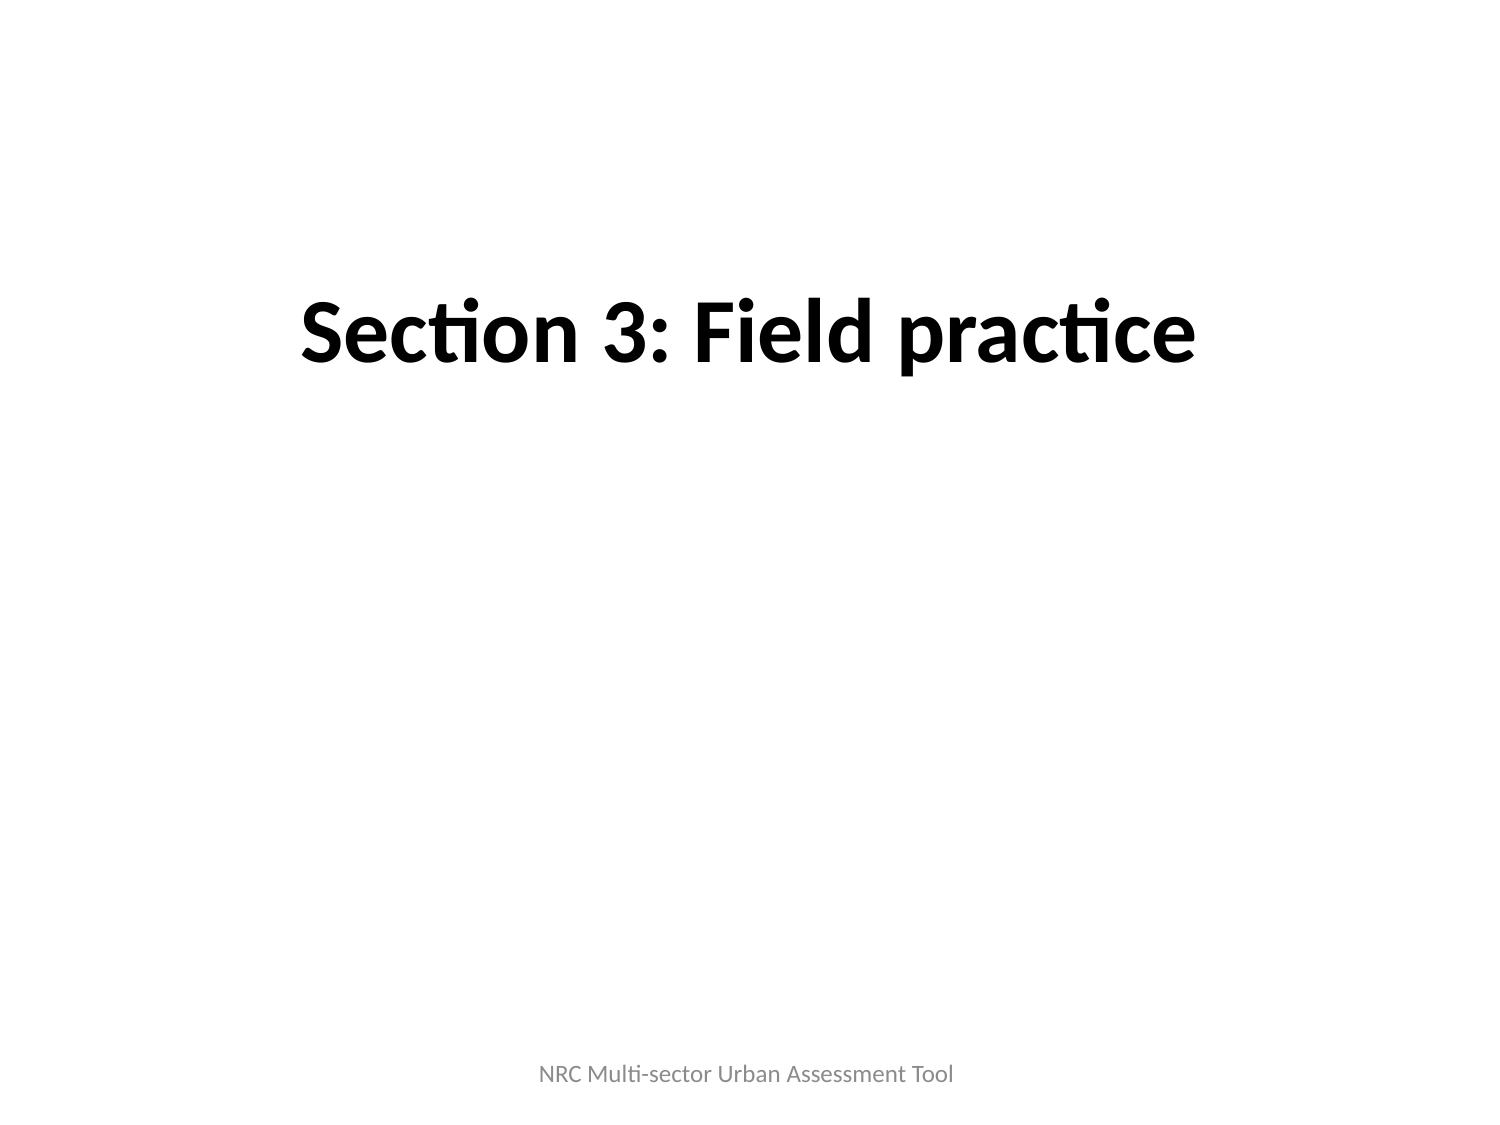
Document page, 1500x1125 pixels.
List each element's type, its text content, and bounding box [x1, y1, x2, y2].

footer NRC Multi-sector Urban Assessment Tool [512, 1042, 988, 1103]
title Section 3: Field practice [75, 232, 1425, 421]
